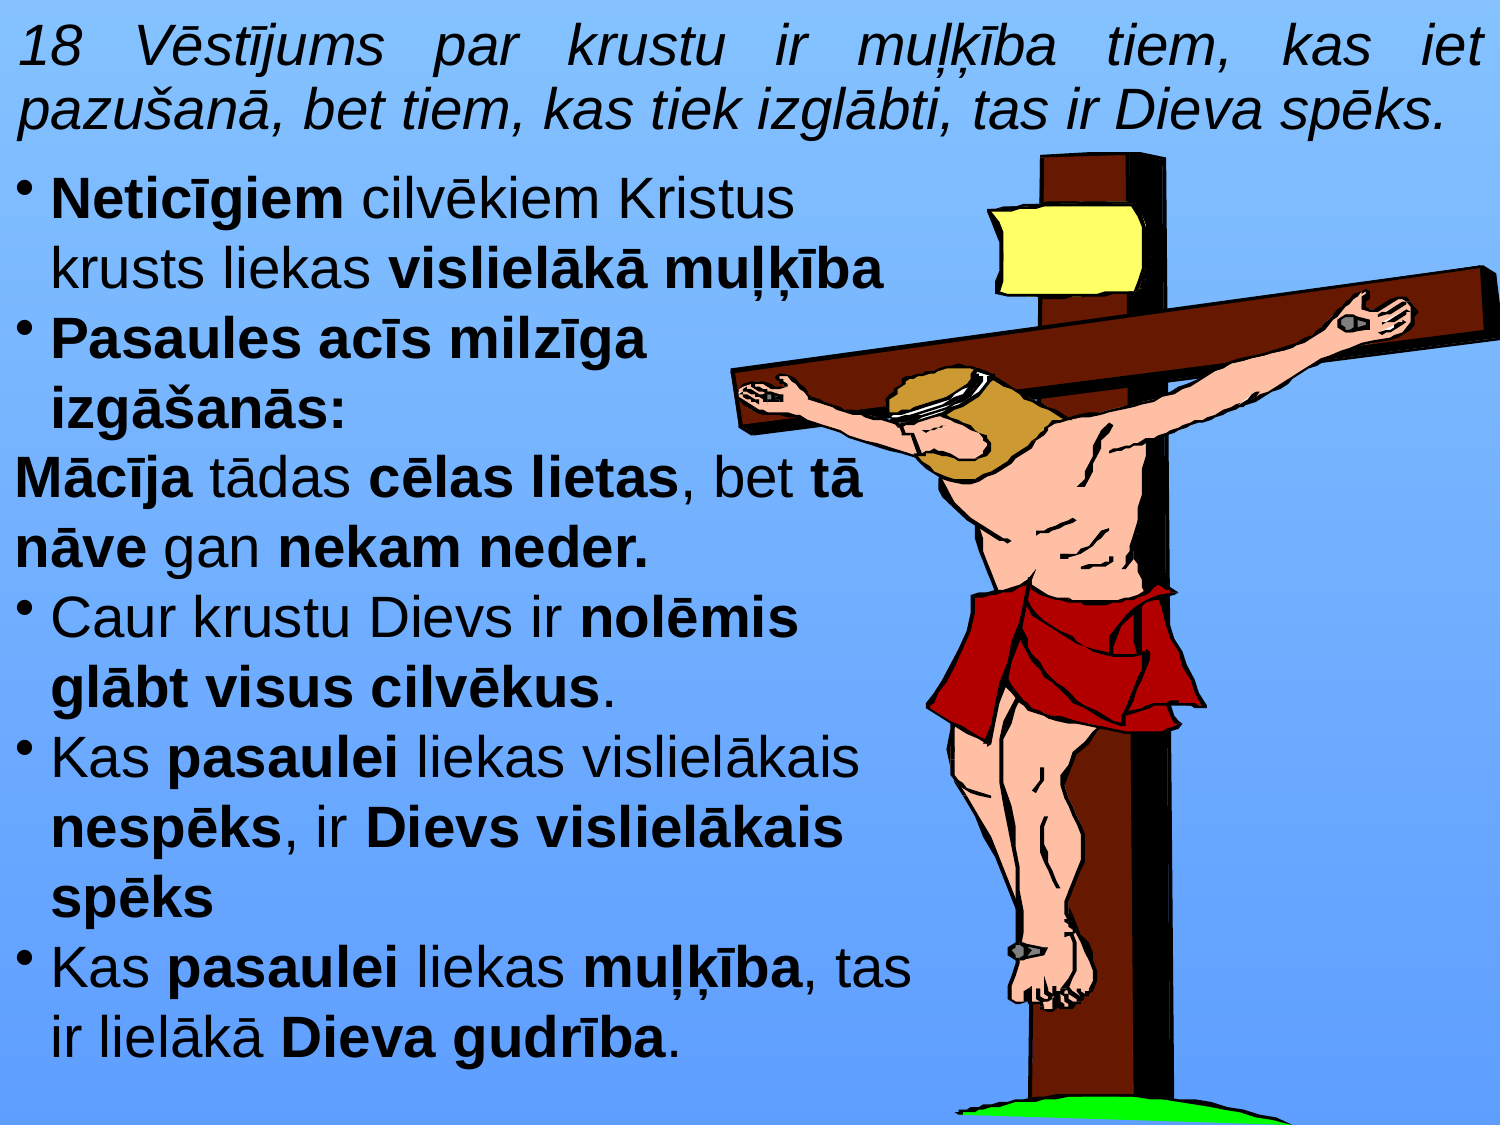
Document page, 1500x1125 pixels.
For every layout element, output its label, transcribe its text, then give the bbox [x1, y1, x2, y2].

picture [726, 152, 1500, 1125]
list 18 Vēstījums par krustu ir muļķība tiem, kas iet pazušanā, bet tiem, kas tiek izglābti, tas ir Dieva spēks. [0, 0, 1500, 152]
text_box Neticīgiem cilvēkiem Kristus krusts liekas vislielākā muļķība Pasaules acīs milzīga izgāšanās: Mācīja tādas cēlas lietas, bet tā nāve gan nekam neder. Caur krustu Dievs ir nolēmis glābt visus cilvēkus. Kas pasaulei liekas vislielākais nespēks, ir Dievs vislielākais spēks Kas pasaulei liekas muļķība, tas ir lielākā Dieva gudrība. [0, 152, 724, 1077]
